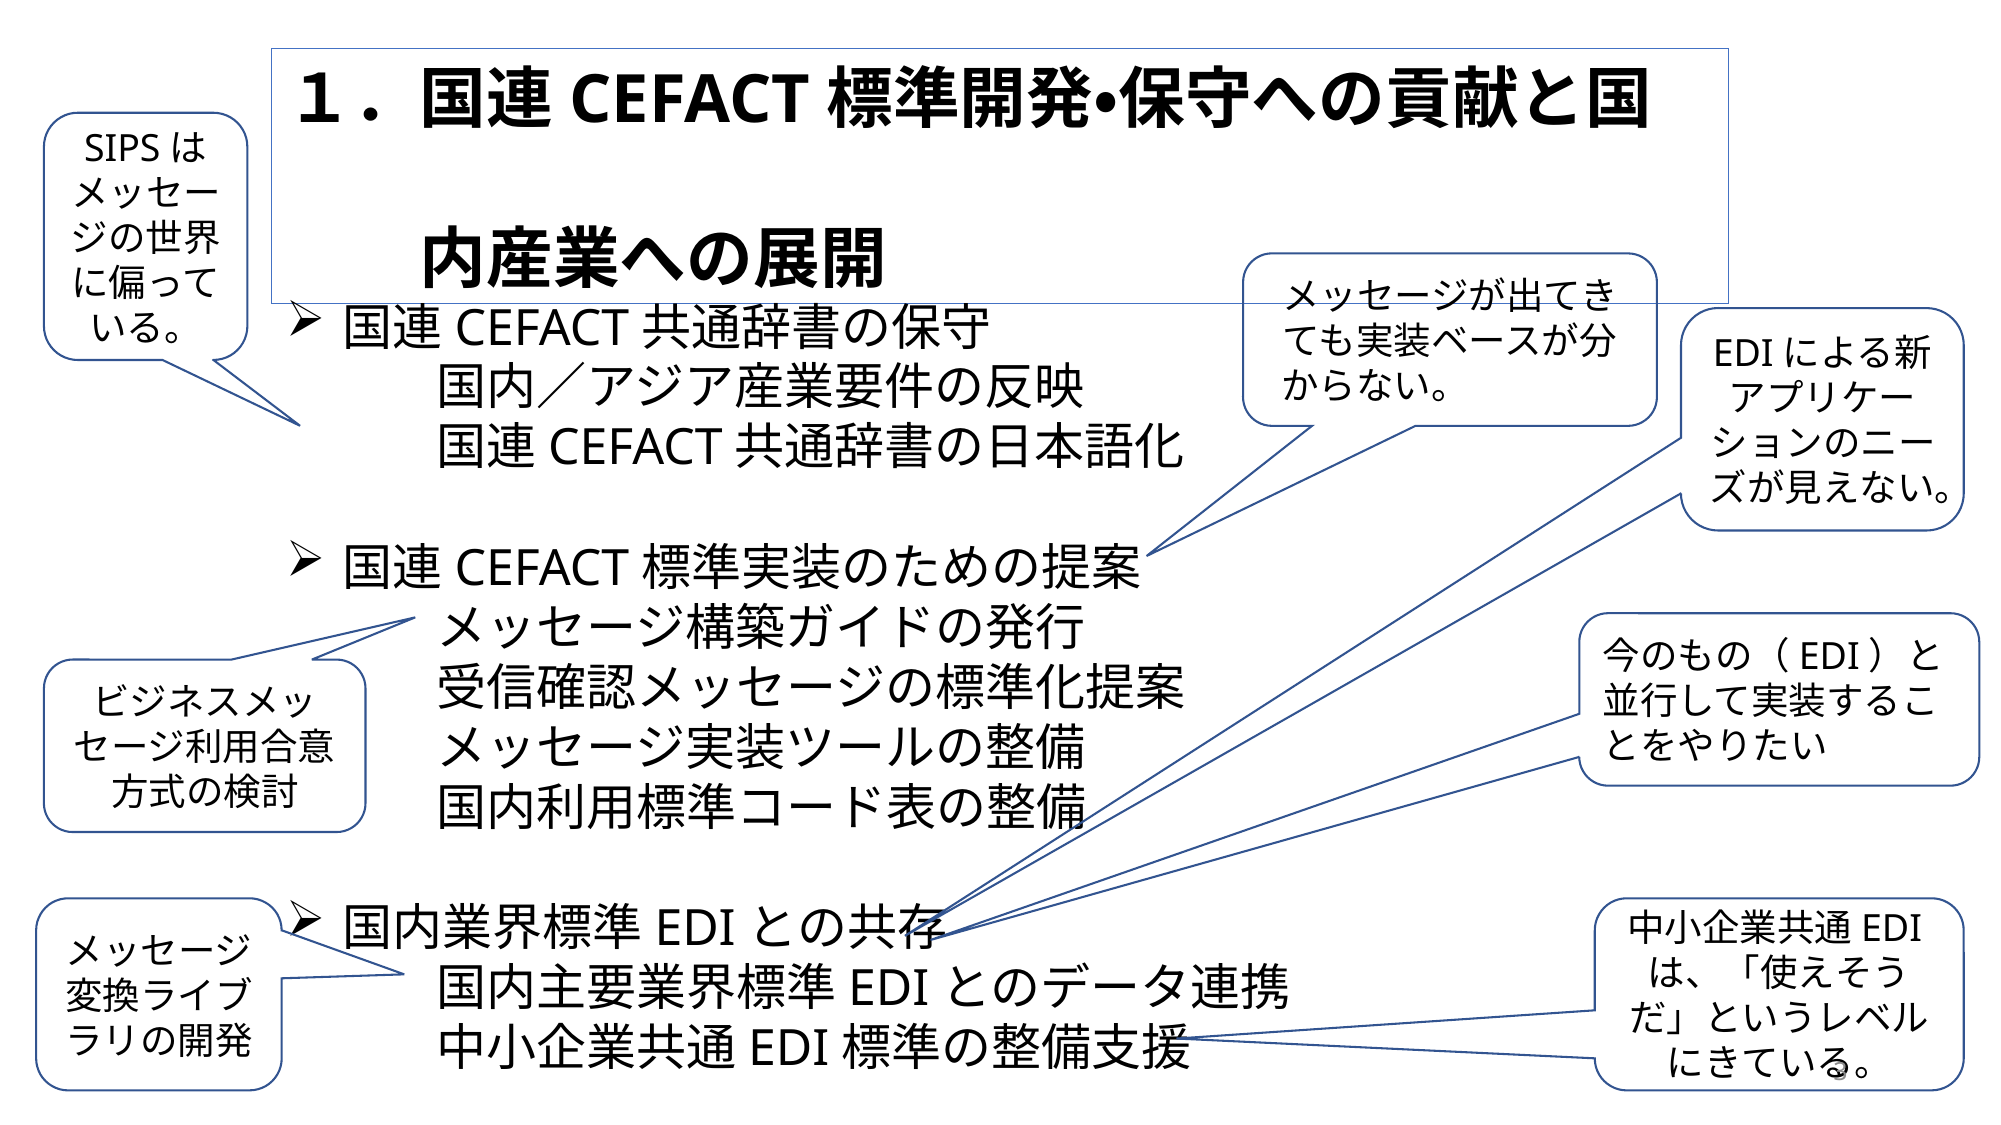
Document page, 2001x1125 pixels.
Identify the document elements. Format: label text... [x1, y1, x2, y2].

text_box EDIによる新アプリケーションのニーズが見えない。 [904, 306, 1965, 937]
text_box メッセージが出てきても実装ベースが分からない。からない。 [1145, 252, 1658, 557]
text_box 国連CEFACT共通辞書の保守 国内／アジア産業要件の反映 国連CEFACT共通辞書の日本語化 国連CEFACT標準実装のための提案 メッセージ構築ガイドの発行 受信確認メッセージの標準化提案 メッセージ実装ツールの整備 国内利用標準コード表の整備 国内業界標準EDIとの共存 国内主要業界標準EDIとのデータ連携 中小企業共通EDI標準の整備支援 [271, 287, 1729, 1083]
text_box メッセージ変換ライブラリの開発 [35, 897, 405, 1092]
text_box 中小企業共通EDIは、「使えそうだ」というレベルにきている。 [1176, 897, 1965, 1092]
text_box １．国連CEFACT標準開発・保守への貢献と国 内産業への展開 [271, 48, 1729, 287]
text_box 今のもの（EDI）と並行して実装することをやりたい [930, 612, 1981, 941]
text_box ビジネスメッセージ利用合意方式の検討 [42, 616, 416, 834]
text_box SIPSはメッセージの世界に偏っている。 [42, 111, 301, 427]
slide_number 3 [1412, 1042, 1863, 1103]
